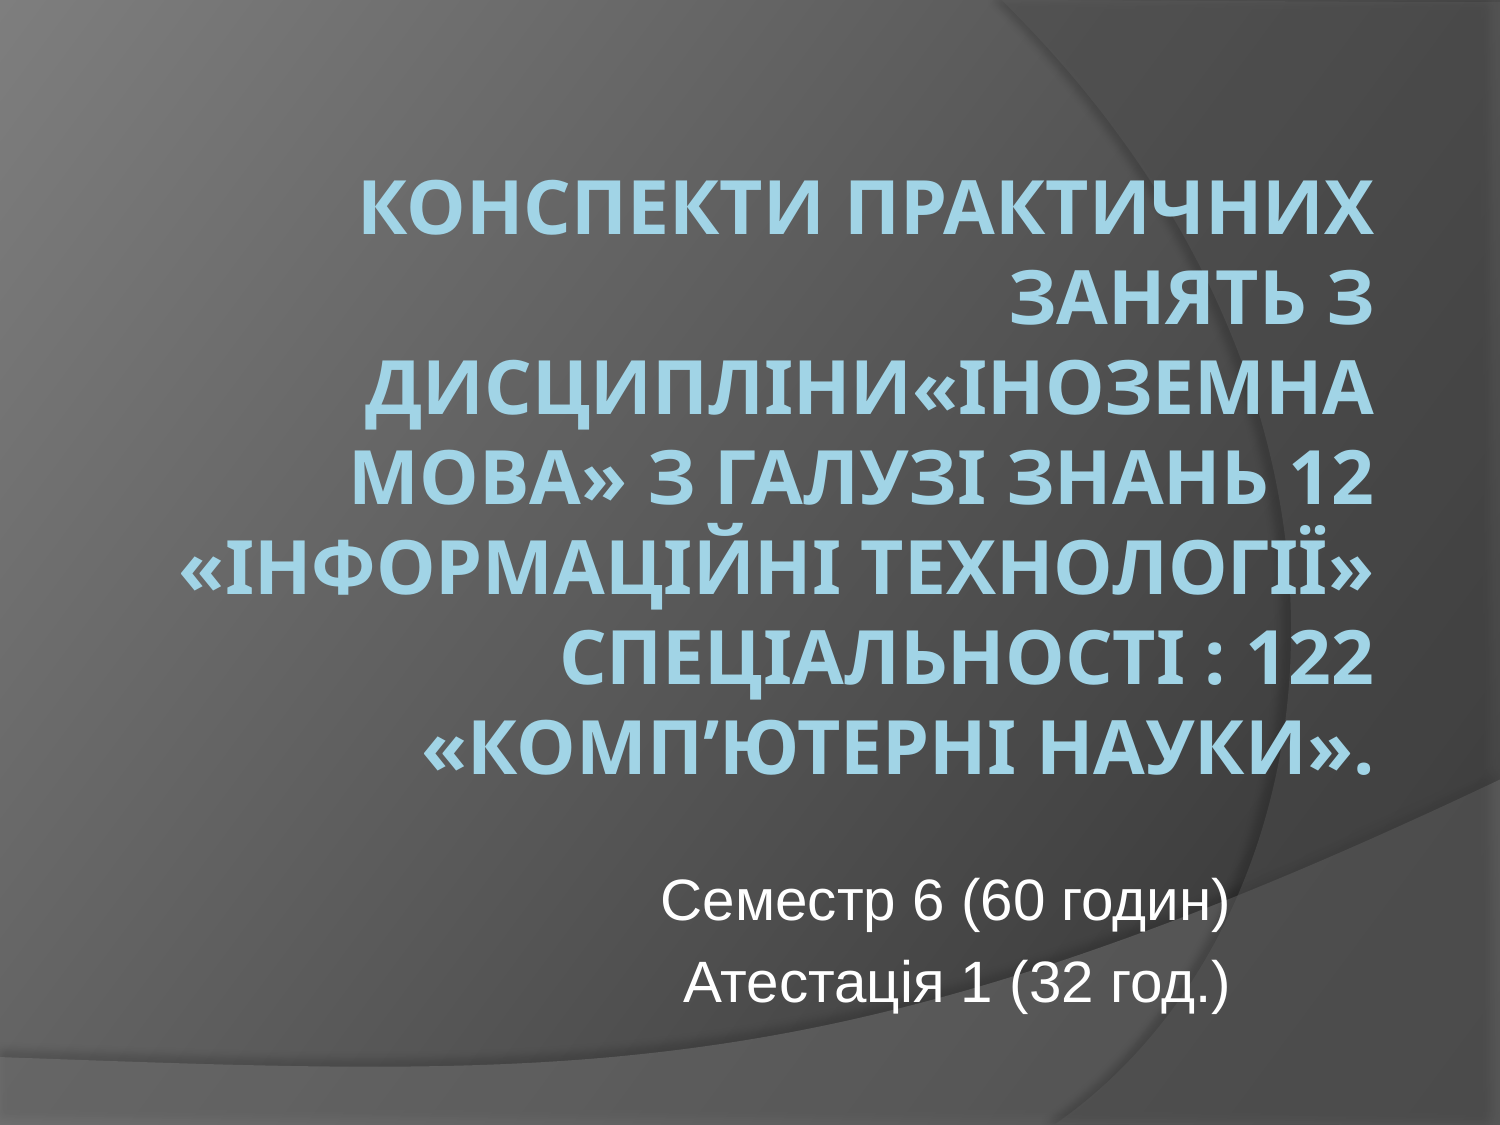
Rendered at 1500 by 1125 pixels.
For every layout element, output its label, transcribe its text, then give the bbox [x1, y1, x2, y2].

title Конспекти практичних занять з дисципліни«Іноземна мова» з галузі знань 12 «Інформаційні технології» спеціальності : 122 «Комп’ютерні науки». [140, 152, 1383, 633]
subtitle Семестр 6 (60 годин) Атестація 1 (32 год.) [175, 726, 1239, 1014]
